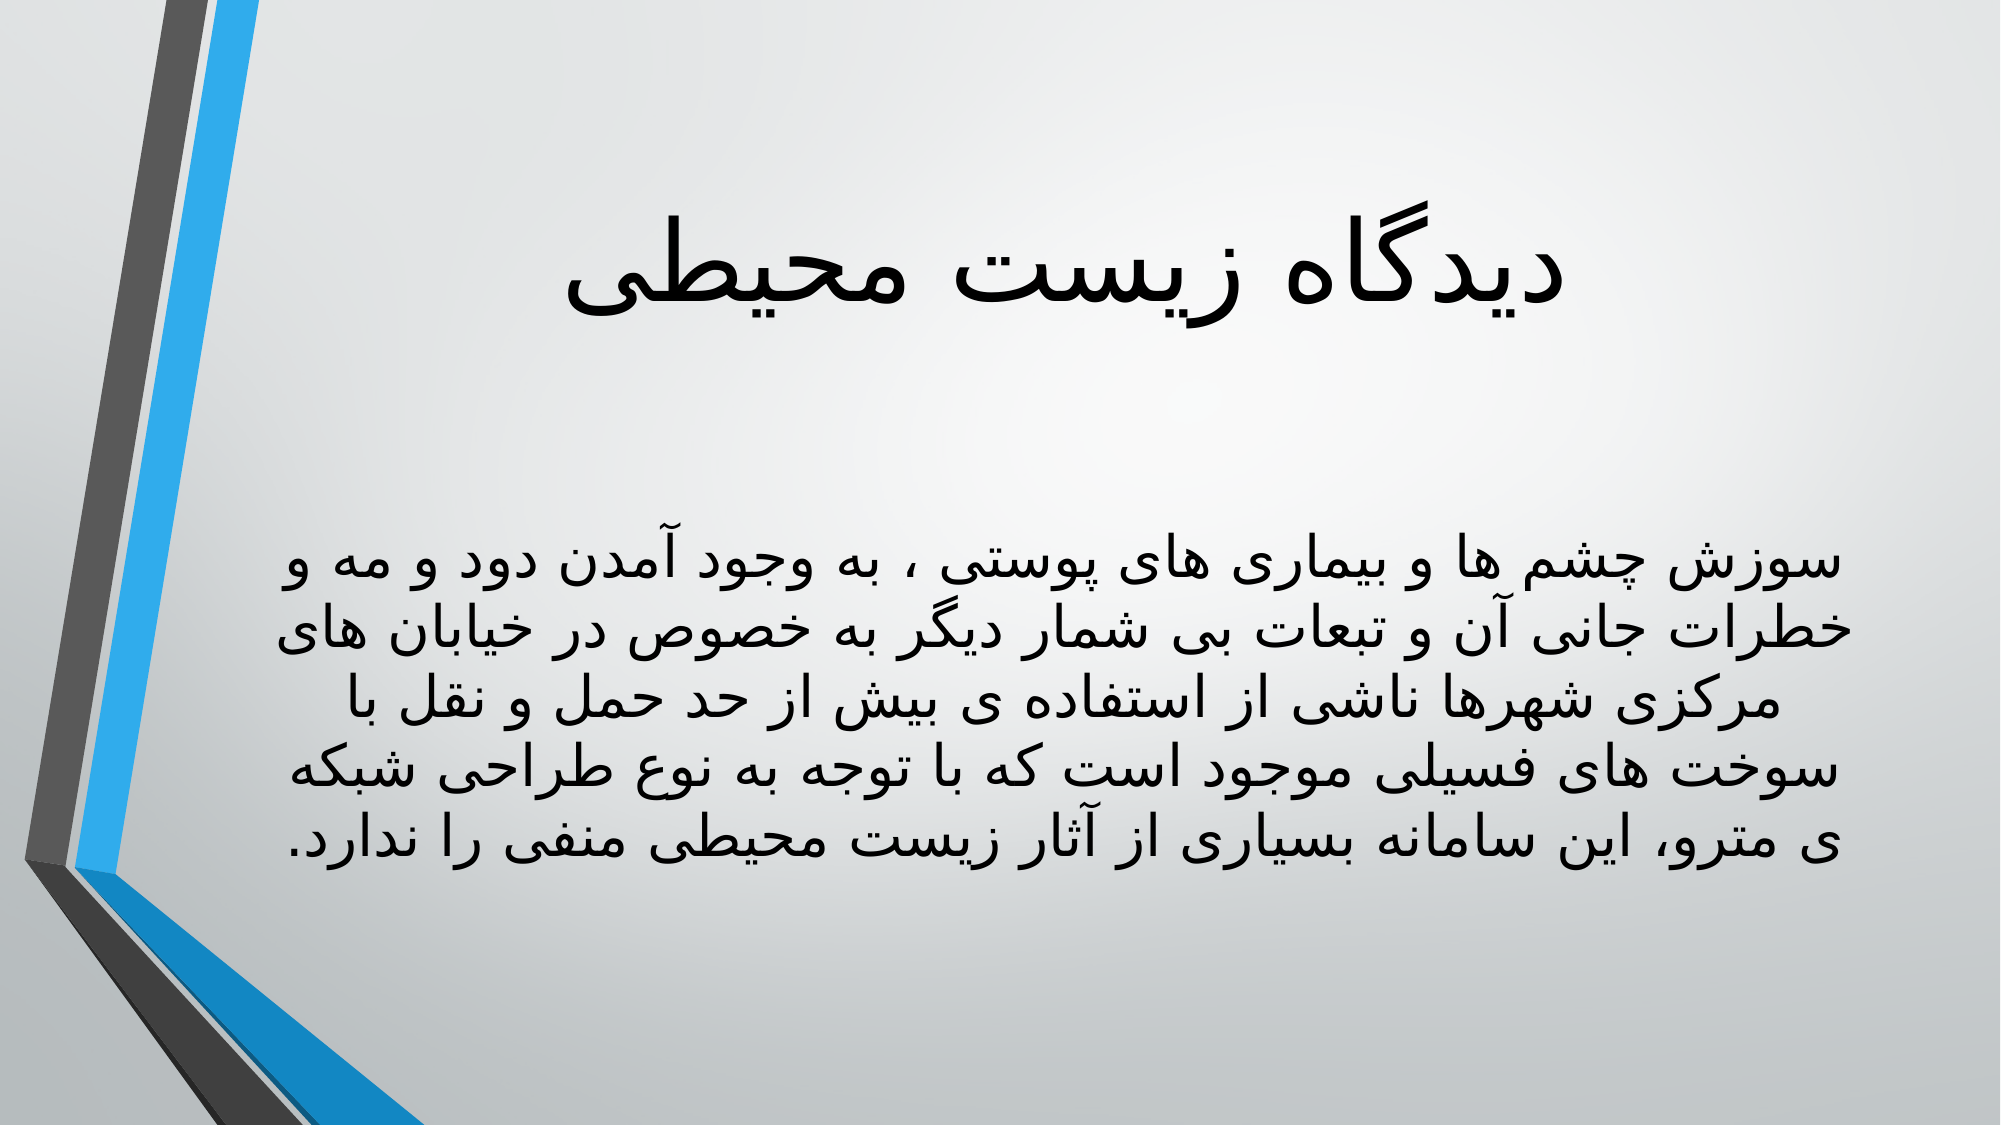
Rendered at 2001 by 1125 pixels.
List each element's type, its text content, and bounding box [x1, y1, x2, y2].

list سوزش چشم ها و بیماری های پوستی ، به وجود آمدن دود و مه و خطرات جانی آن و تبعات بی شمار دیگر به خصوص در خیابان های مرکزی شهرها ناشی از استفاده ی بیش از حد حمل و نقل با سوخت های فسیلی موجود است که با توجه به نوع طراحی شبکه ی مترو، این سامانه بسیاری از آثار زیست محیطی منفی را ندارد. [243, 437, 1887, 950]
title دیدگاه زیست محیطی [243, 112, 1887, 400]
